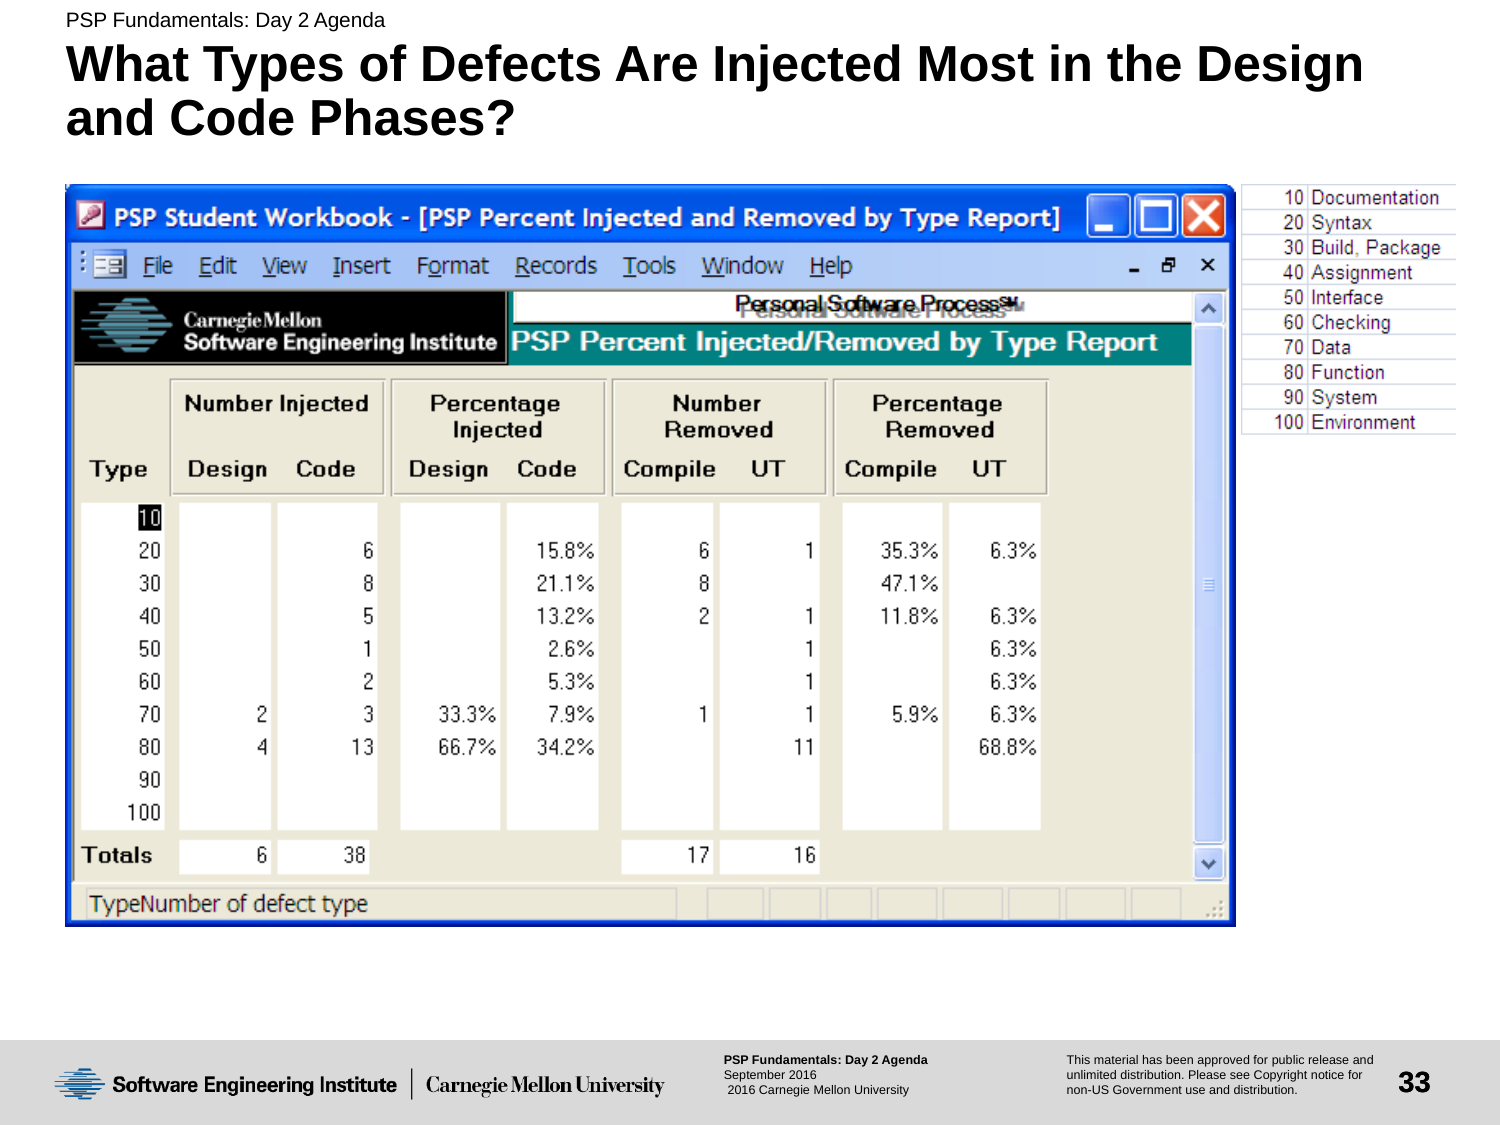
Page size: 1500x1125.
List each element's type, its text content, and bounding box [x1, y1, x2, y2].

title What Types of Defects Are Injected Most in the Design and Code Phases? [65, 37, 1430, 148]
picture [1241, 184, 1456, 438]
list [65, 184, 1236, 927]
picture [46, 1061, 673, 1104]
